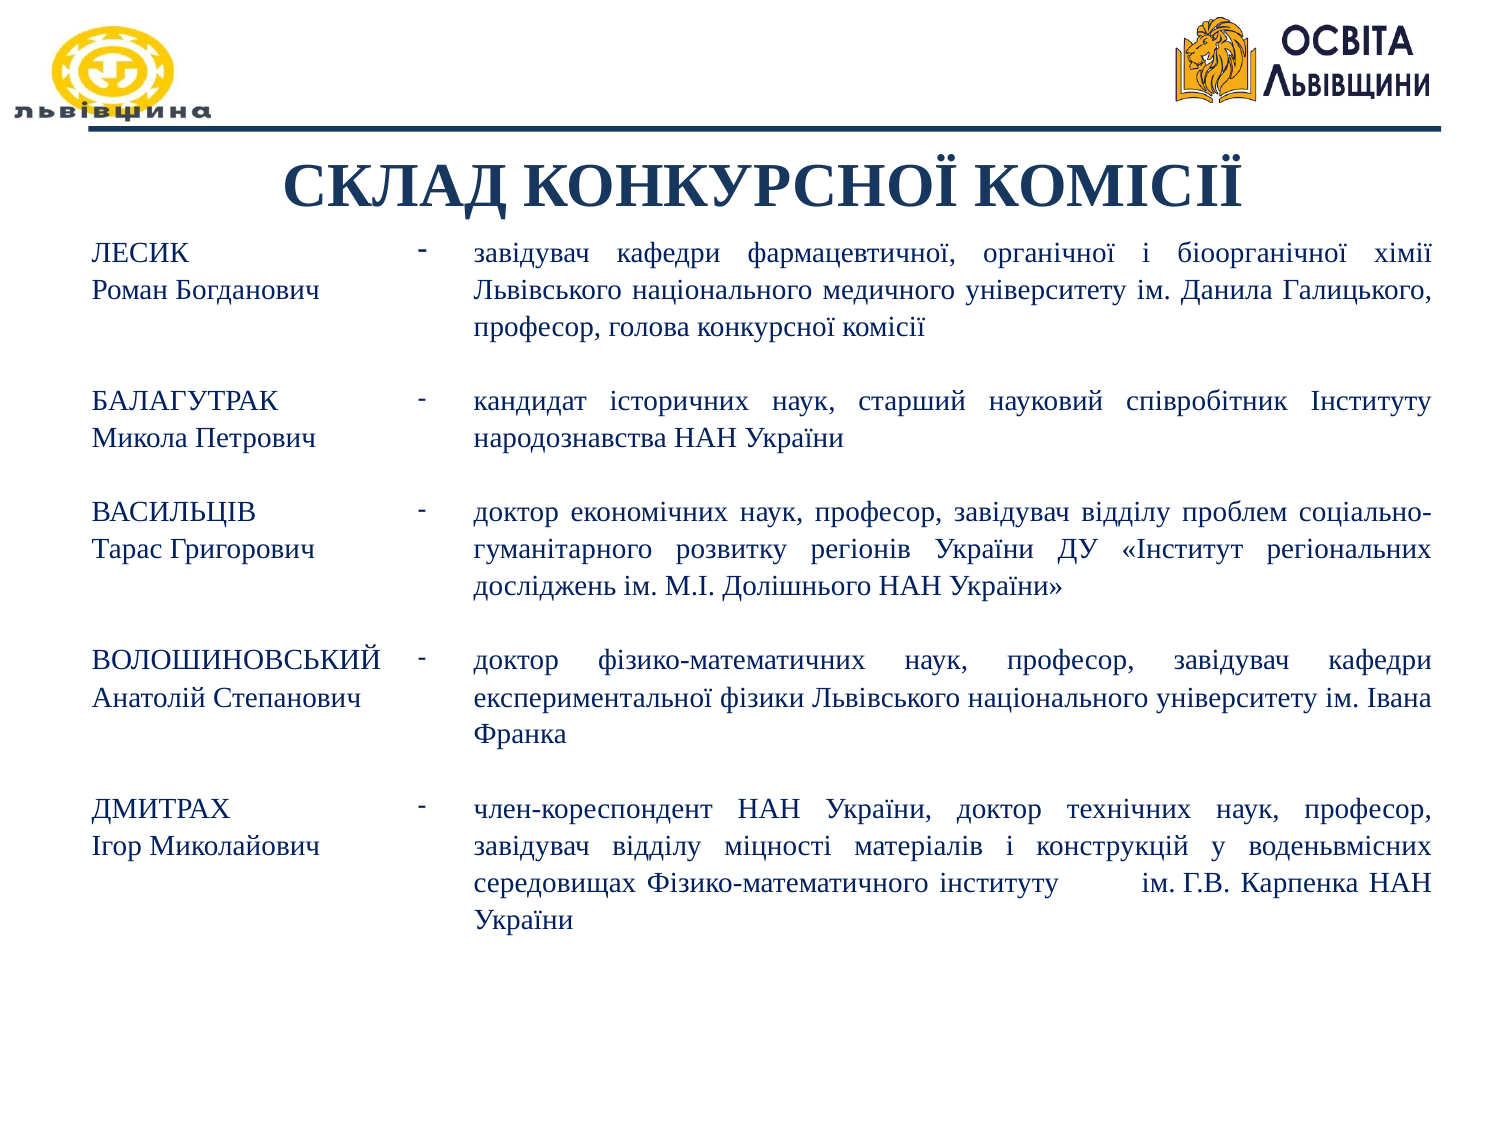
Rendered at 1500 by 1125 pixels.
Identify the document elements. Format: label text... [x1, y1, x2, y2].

title СКЛАД КОНКУРСНОЇ КОМІСІЇ [88, 132, 1439, 232]
table_header ЛЕСИК Роман Богданович [89, 232, 414, 380]
table_cell кандидат історичних наук, старший науковий співробітник Інституту народознавства НАН України [414, 380, 1436, 491]
table_cell доктор економічних наук, професор, завідувач відділу проблем соціально-гуманітарного розвитку регіонів України ДУ «Інститут регіональних досліджень ім. М.І. Долішнього НАН України» [414, 491, 1436, 639]
table_cell доктор фізико-математичних наук, професор, завідувач кафедри експериментальної фізики Львівського національного університету ім. Івана Франка [414, 639, 1436, 787]
table_cell член-кореспондент НАН України, доктор технічних наук, професор, завідувач відділу міцності матеріалів і конструкцій у воденьвмісних середовищах Фізико-математичного інституту ім. Г.В. Карпенка НАН України [414, 787, 1436, 936]
table_cell ВАСИЛЬЦІВ Тарас Григорович [89, 491, 414, 639]
table_cell ДМИТРАХ Ігор Миколайович [89, 787, 414, 936]
table_header завідувач кафедри фармацевтичної, органічної і біоорганічної хімії Львівського національного медичного університету ім. Данила Галицького, професор, голова конкурсної комісії [414, 232, 1436, 380]
table_cell БАЛАГУТРАК Микола Петрович [89, 380, 414, 491]
picture [1175, 17, 1442, 103]
table_cell ВОЛОШИНОВСЬКИЙ Анатолій Степанович [89, 639, 414, 787]
picture [0, 0, 225, 165]
text_box [229, 126, 1442, 132]
